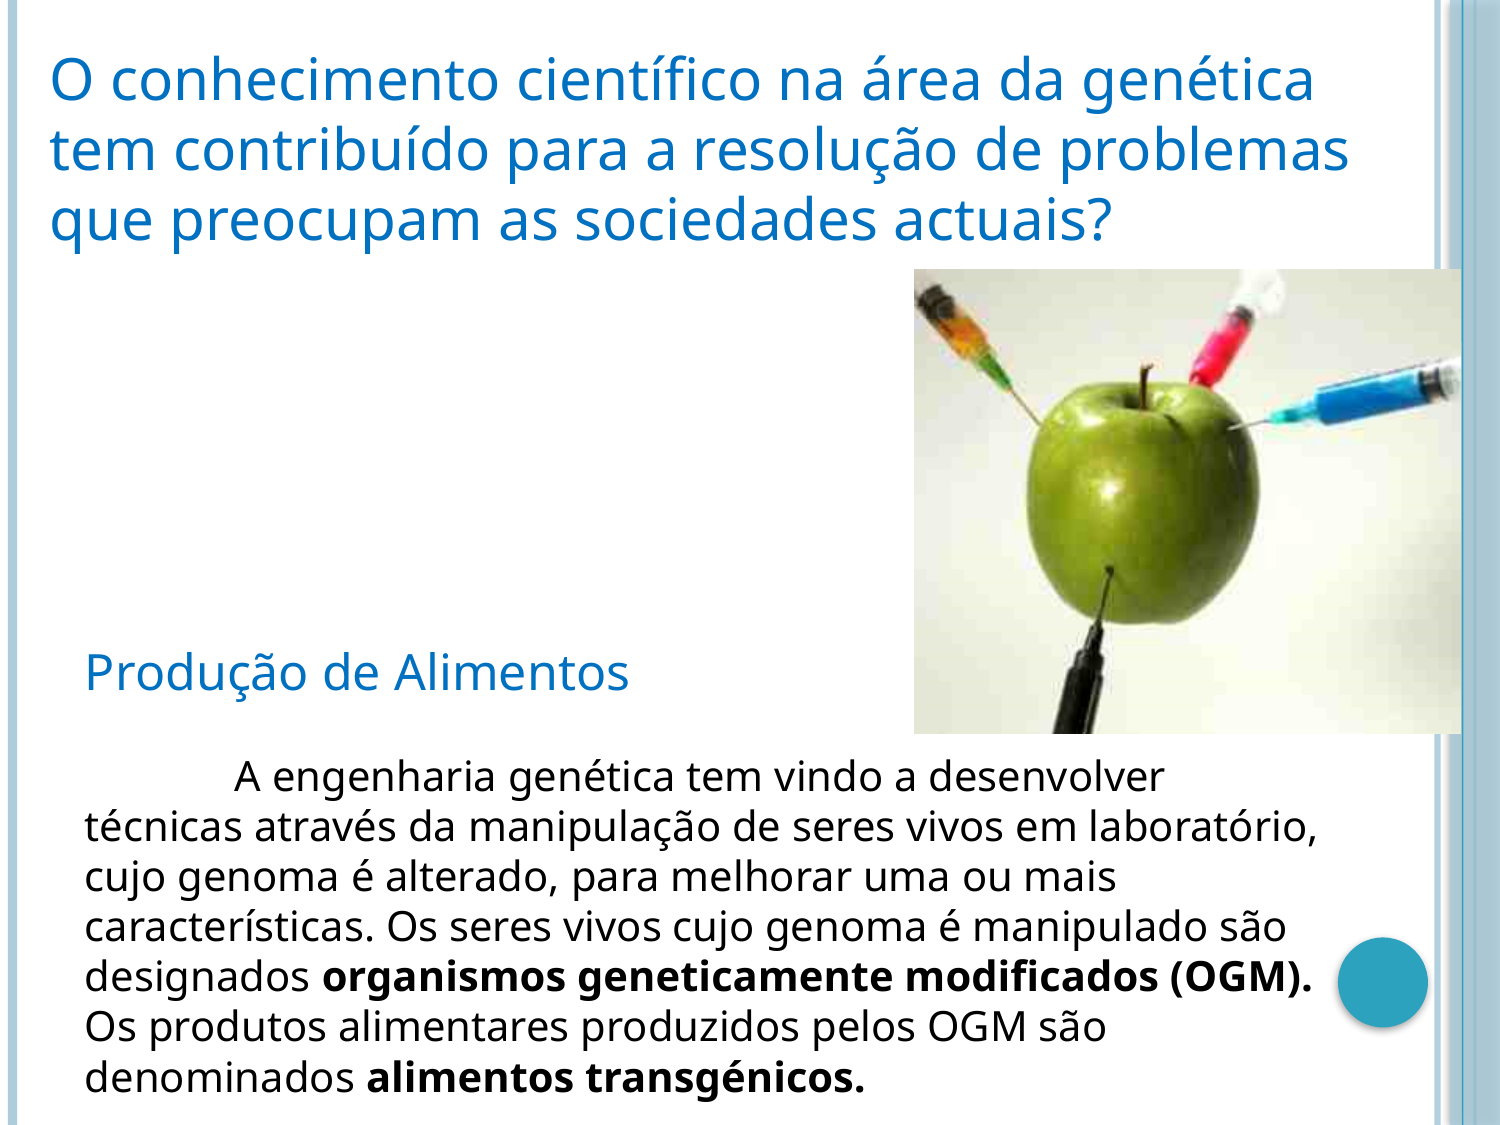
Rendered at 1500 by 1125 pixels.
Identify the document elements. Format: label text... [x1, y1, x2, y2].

picture [913, 268, 1462, 734]
text_box Produção de Alimentos A engenharia genética tem vindo a desenvolver técnicas através da manipulação de seres vivos em laboratório, cujo genoma é alterado, para melhorar uma ou mais características. Os seres vivos cujo genoma é manipulado são designados organismos geneticamente modificados (OGM). Os produtos alimentares produzidos pelos OGM são denominados alimentos transgénicos. [70, 632, 1348, 1108]
text_box O conhecimento científico na área da genética tem contribuído para a resolução de problemas que preocupam as sociedades actuais? [35, 35, 1418, 260]
